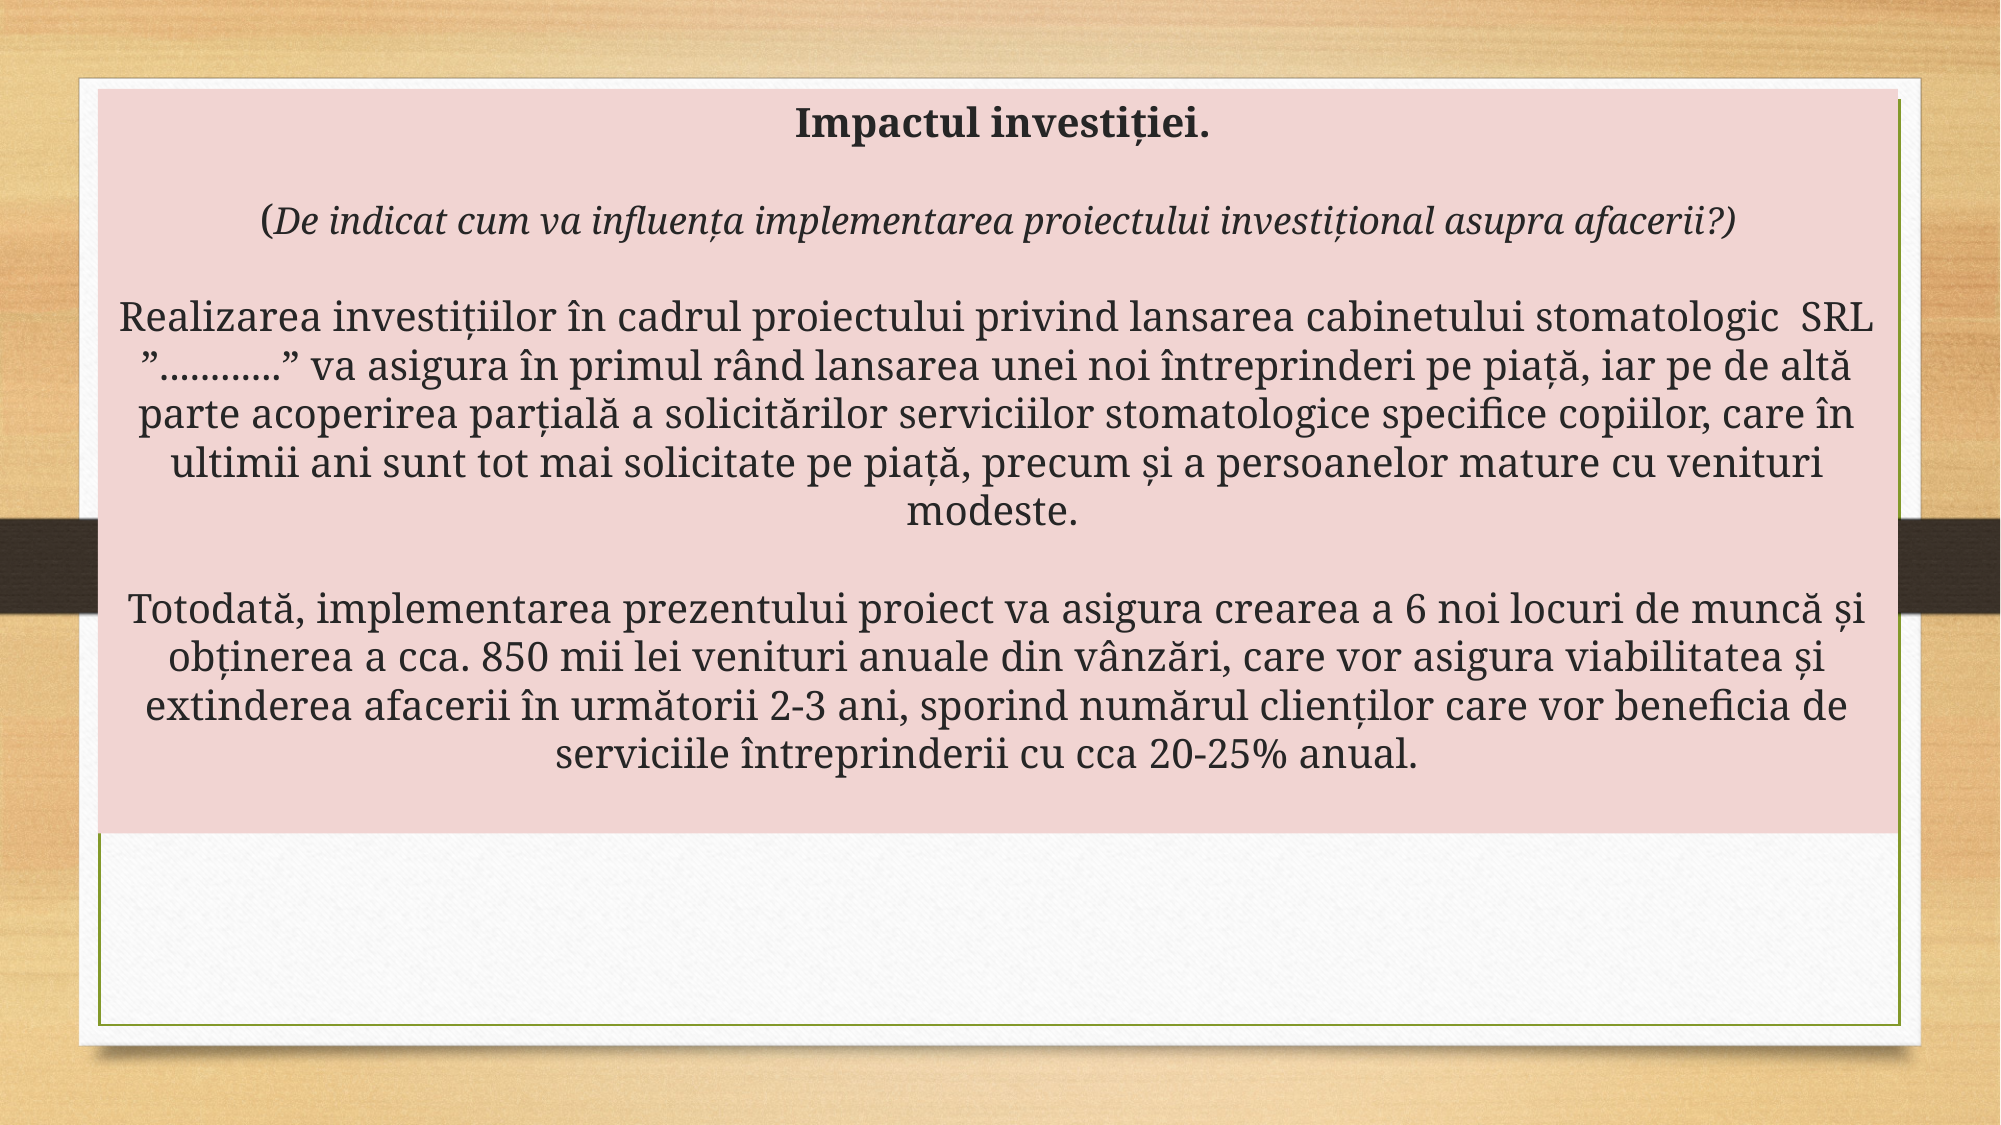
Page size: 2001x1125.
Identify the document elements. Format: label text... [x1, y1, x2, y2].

title Impactul investiţiei. (De indicat cum va influenţa implementarea proiectului investiţional asupra afacerii?) Realizarea investițiilor în cadrul proiectului privind lansarea cabinetului stomatologic SRL ”............” va asigura în primul rând lansarea unei noi întreprinderi pe piață, iar pe de altă parte acoperirea parțială a solicitărilor serviciilor stomatologice specifice copiilor, care în ultimii ani sunt tot mai solicitate pe piață, precum și a persoanelor mature cu venituri modeste. Totodată, implementarea prezentului proiect va asigura crearea a 6 noi locuri de muncă și obținerea a cca. 850 mii lei venituri anuale din vânzări, care vor asigura viabilitatea și extinderea afacerii în următorii 2-3 ani, sporind numărul clienților care vor beneficia de serviciile întreprinderii cu cca 20-25% anual. [97, 88, 1898, 834]
picture [0, 0, 2001, 1125]
